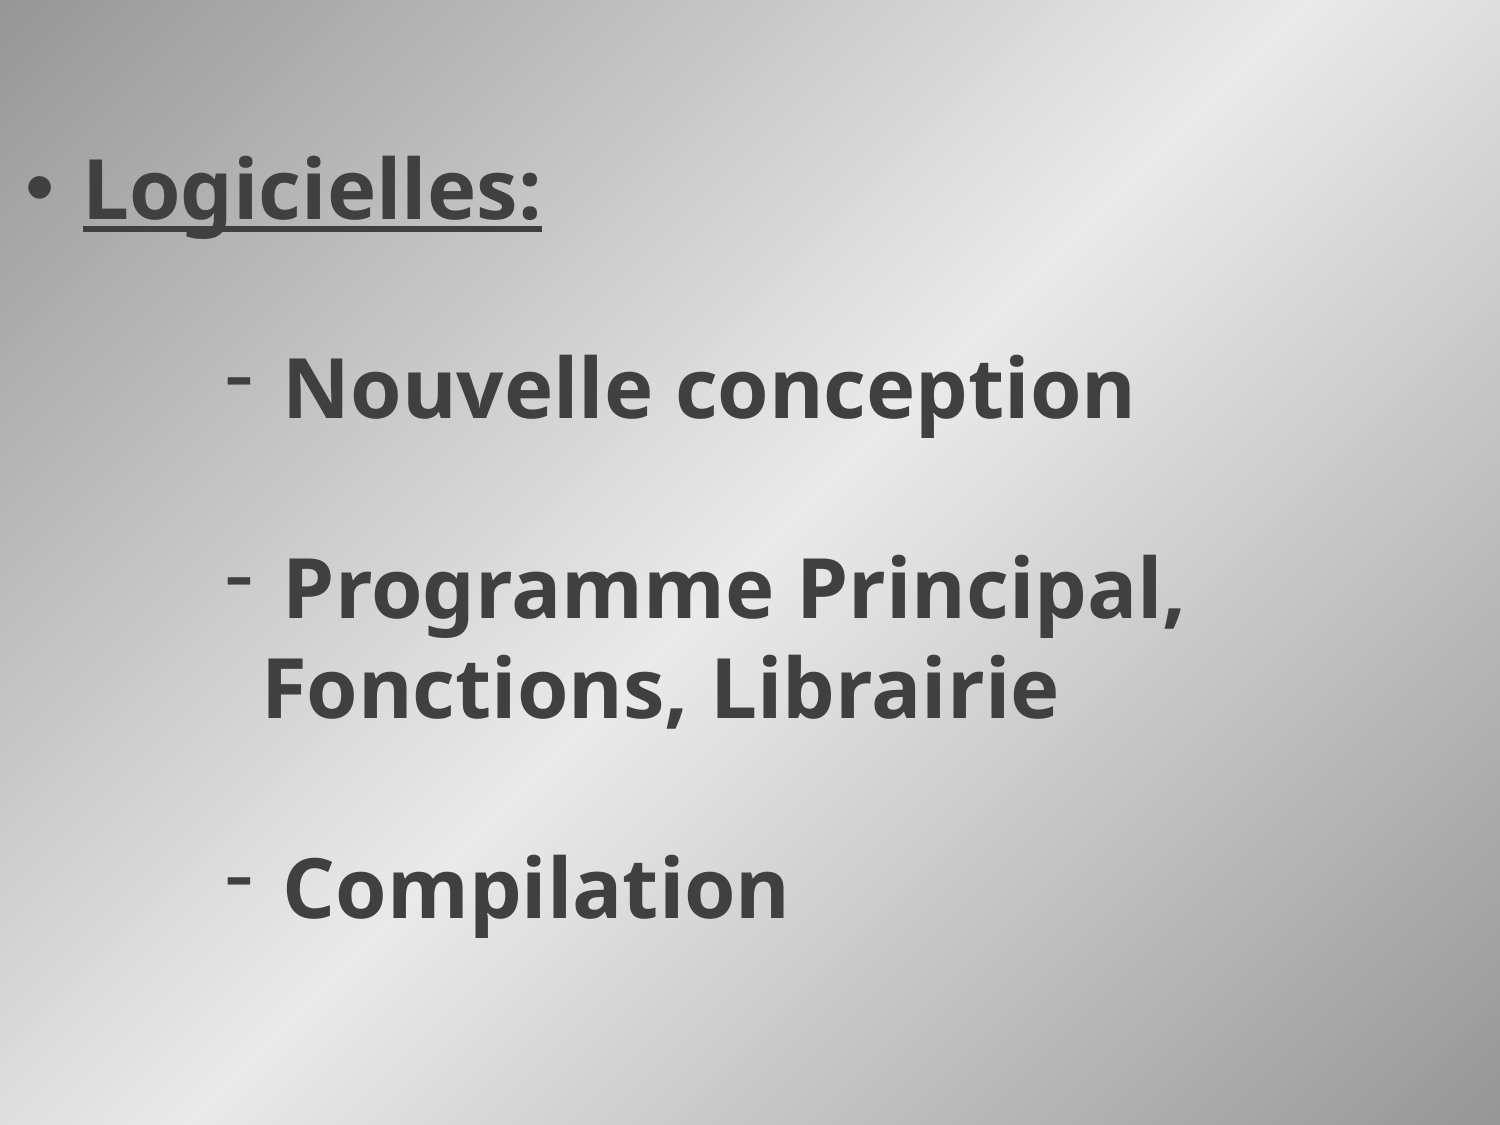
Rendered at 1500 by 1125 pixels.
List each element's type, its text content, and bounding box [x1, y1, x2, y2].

text_box Nouvelle conception Programme Principal, Fonctions, Librairie Compilation [210, 328, 1325, 943]
text_box Logicielles: [10, 128, 557, 244]
